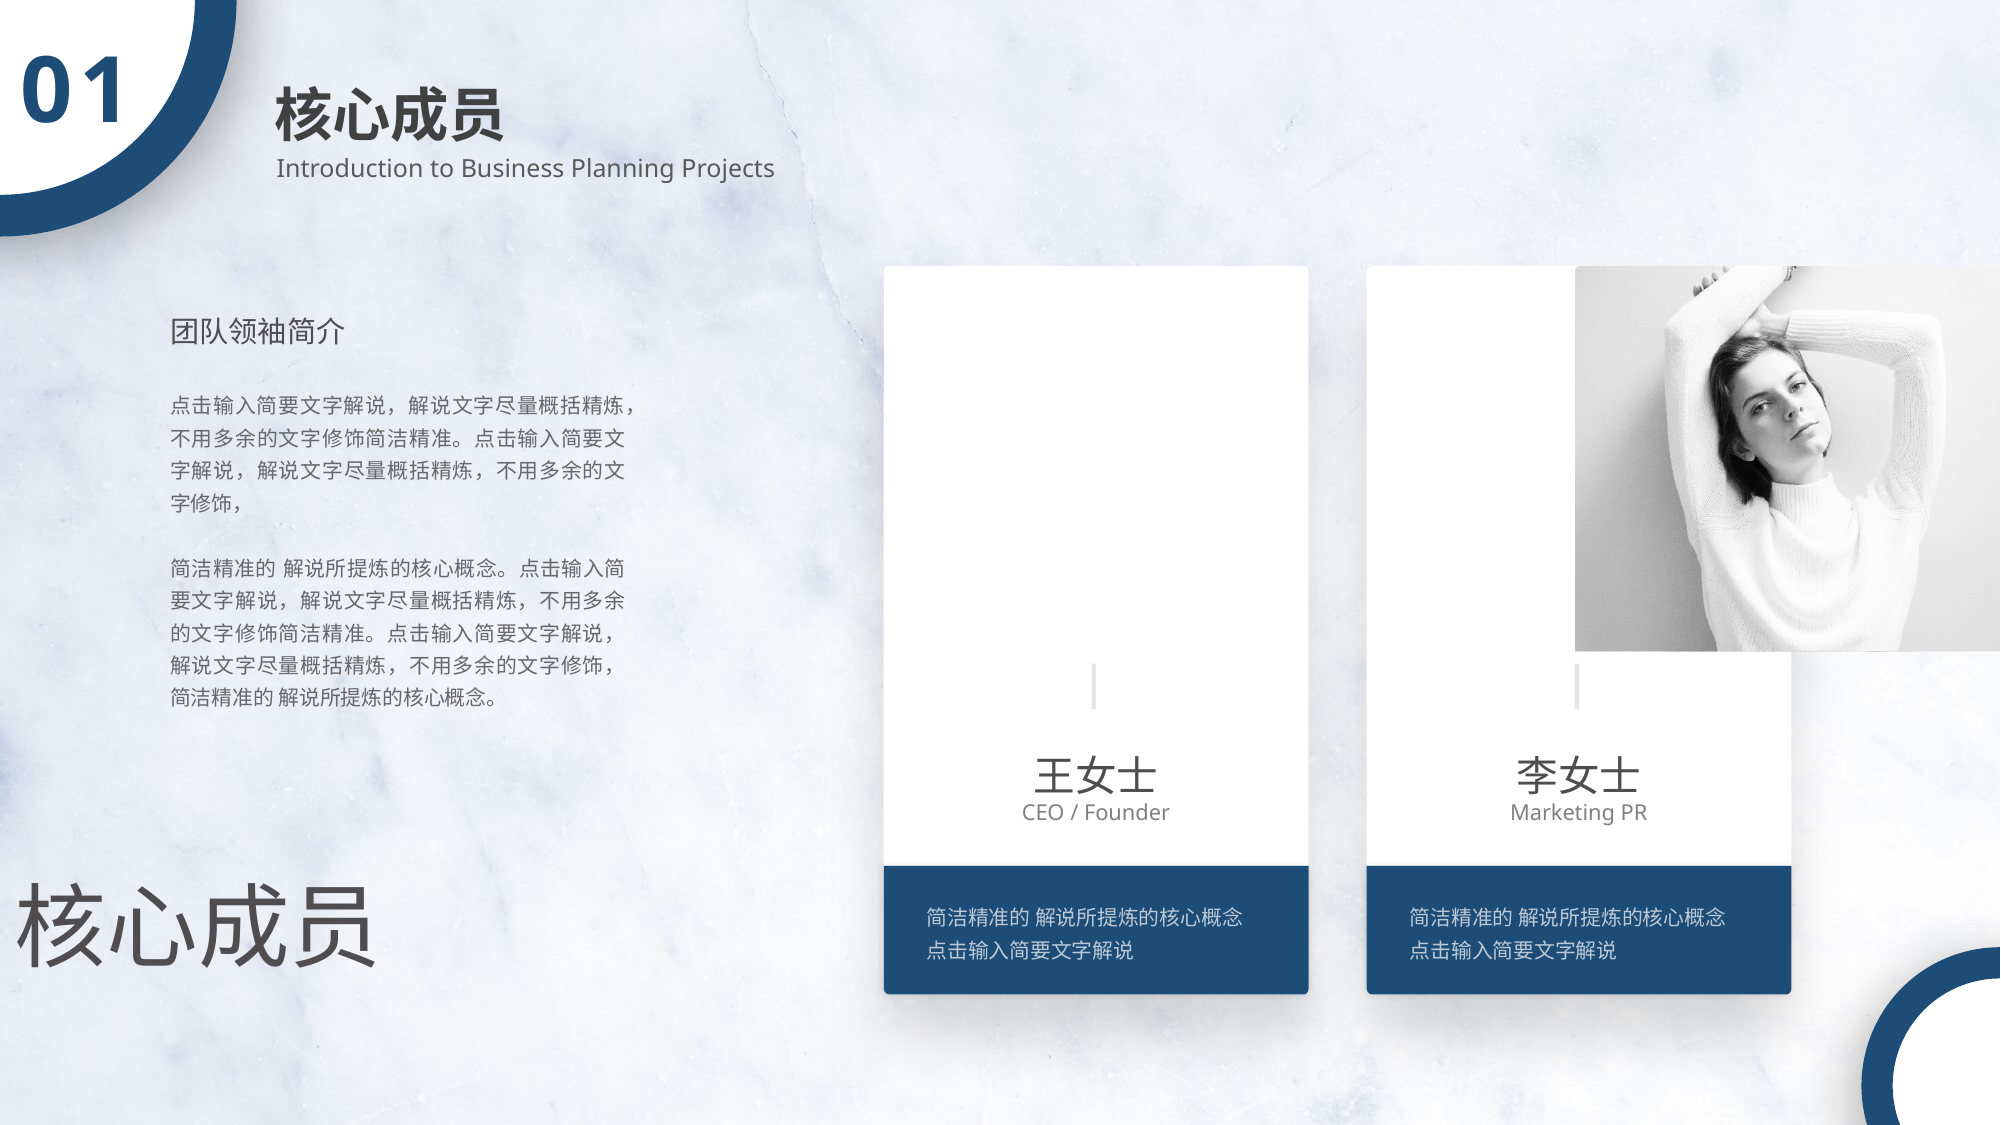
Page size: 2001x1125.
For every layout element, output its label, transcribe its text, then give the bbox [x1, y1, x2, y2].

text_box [1366, 266, 1792, 995]
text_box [883, 266, 1309, 995]
text_box 团队领袖简介 [155, 294, 373, 356]
text_box [1876, 961, 2000, 1125]
picture [0, 0, 2000, 1125]
text_box 核心成员 [259, 71, 523, 156]
text_box 01 [0, 22, 153, 148]
text_box [0, 0, 217, 217]
text_box 点击输入简要文字解说，解说文字尽量概括精炼，不用多余的文字修饰简洁精准。点击输入简要文字解说，解说文字尽量概括精炼，不用多余的文字修饰， 简洁精准的 解说所提炼的核心概念。点击输入简要文字解说，解说文字尽量概括精炼，不用多余的文字修饰简洁精准。点击输入简要文字解说，解说文字尽量概括精炼，不用多余的文字修饰，简洁精准的 解说所提炼的核心概念。 [155, 378, 641, 815]
text_box Introduction to Business Planning Projects [261, 144, 1243, 190]
title 核心成员 [0, 828, 540, 1046]
